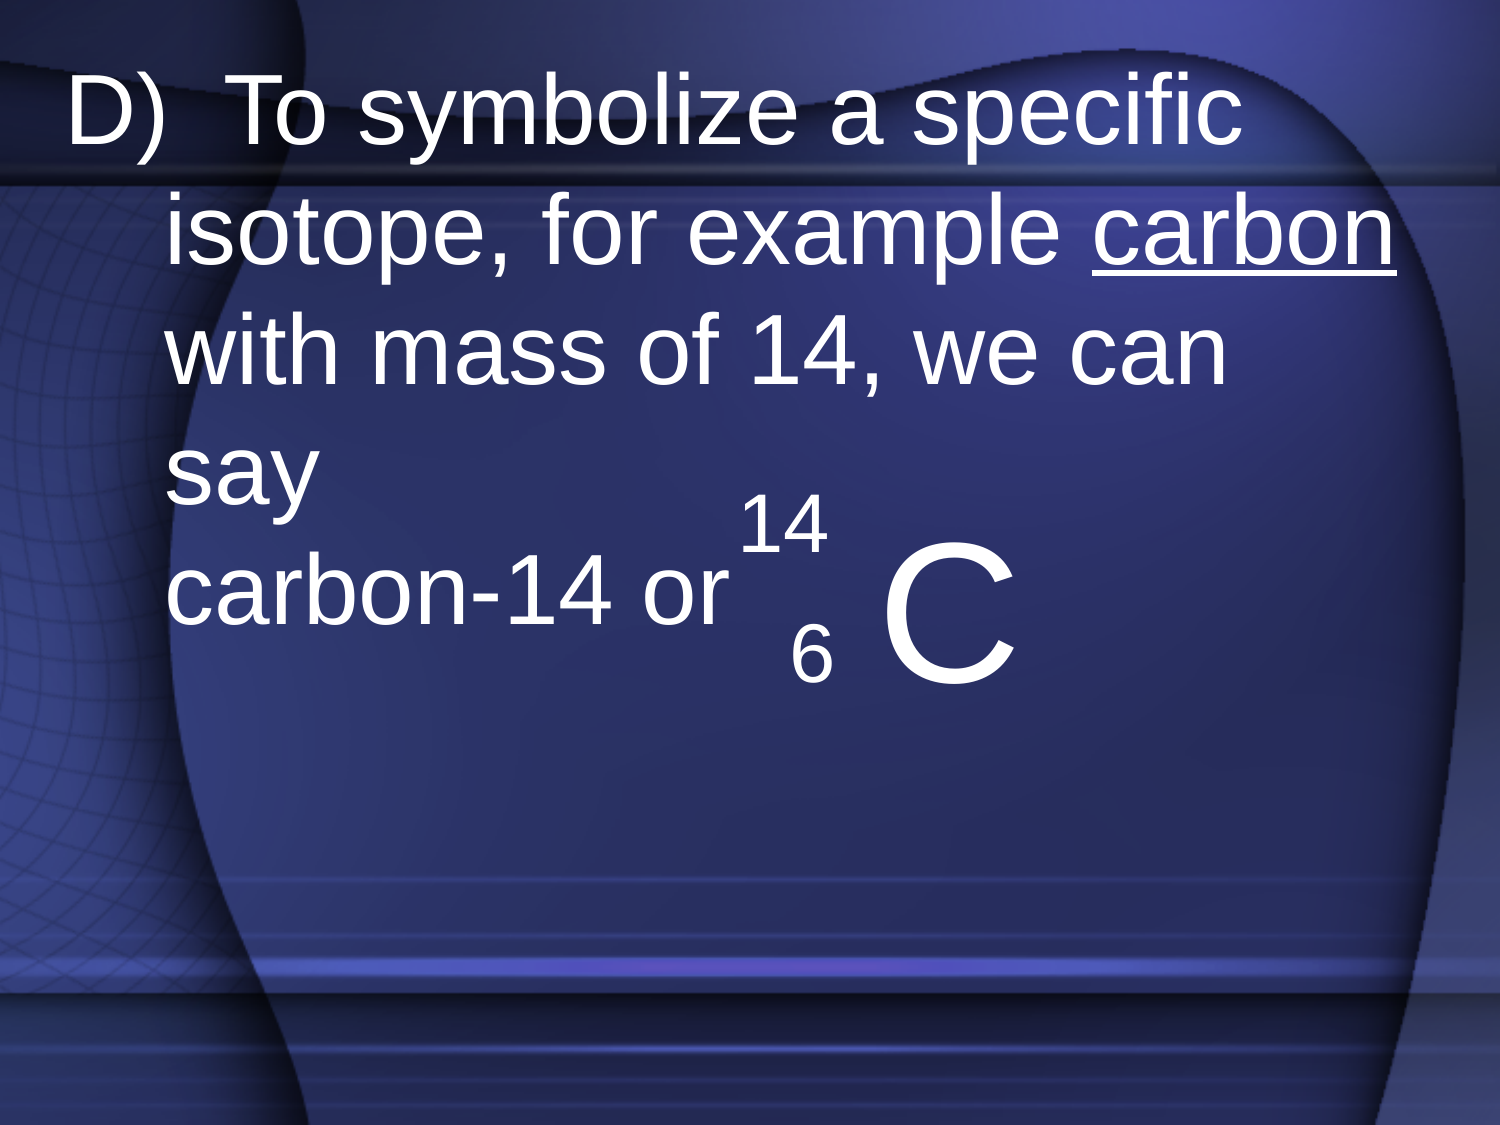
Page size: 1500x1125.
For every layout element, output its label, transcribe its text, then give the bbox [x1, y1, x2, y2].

text_box 14 [722, 461, 845, 577]
text_box C [862, 474, 1037, 730]
picture [0, 0, 1500, 1125]
text_box 6 [775, 591, 852, 707]
text_box D) To symbolize a specific isotope, for example carbon with mass of 14, we can say carbon-14 or [49, 37, 1413, 652]
